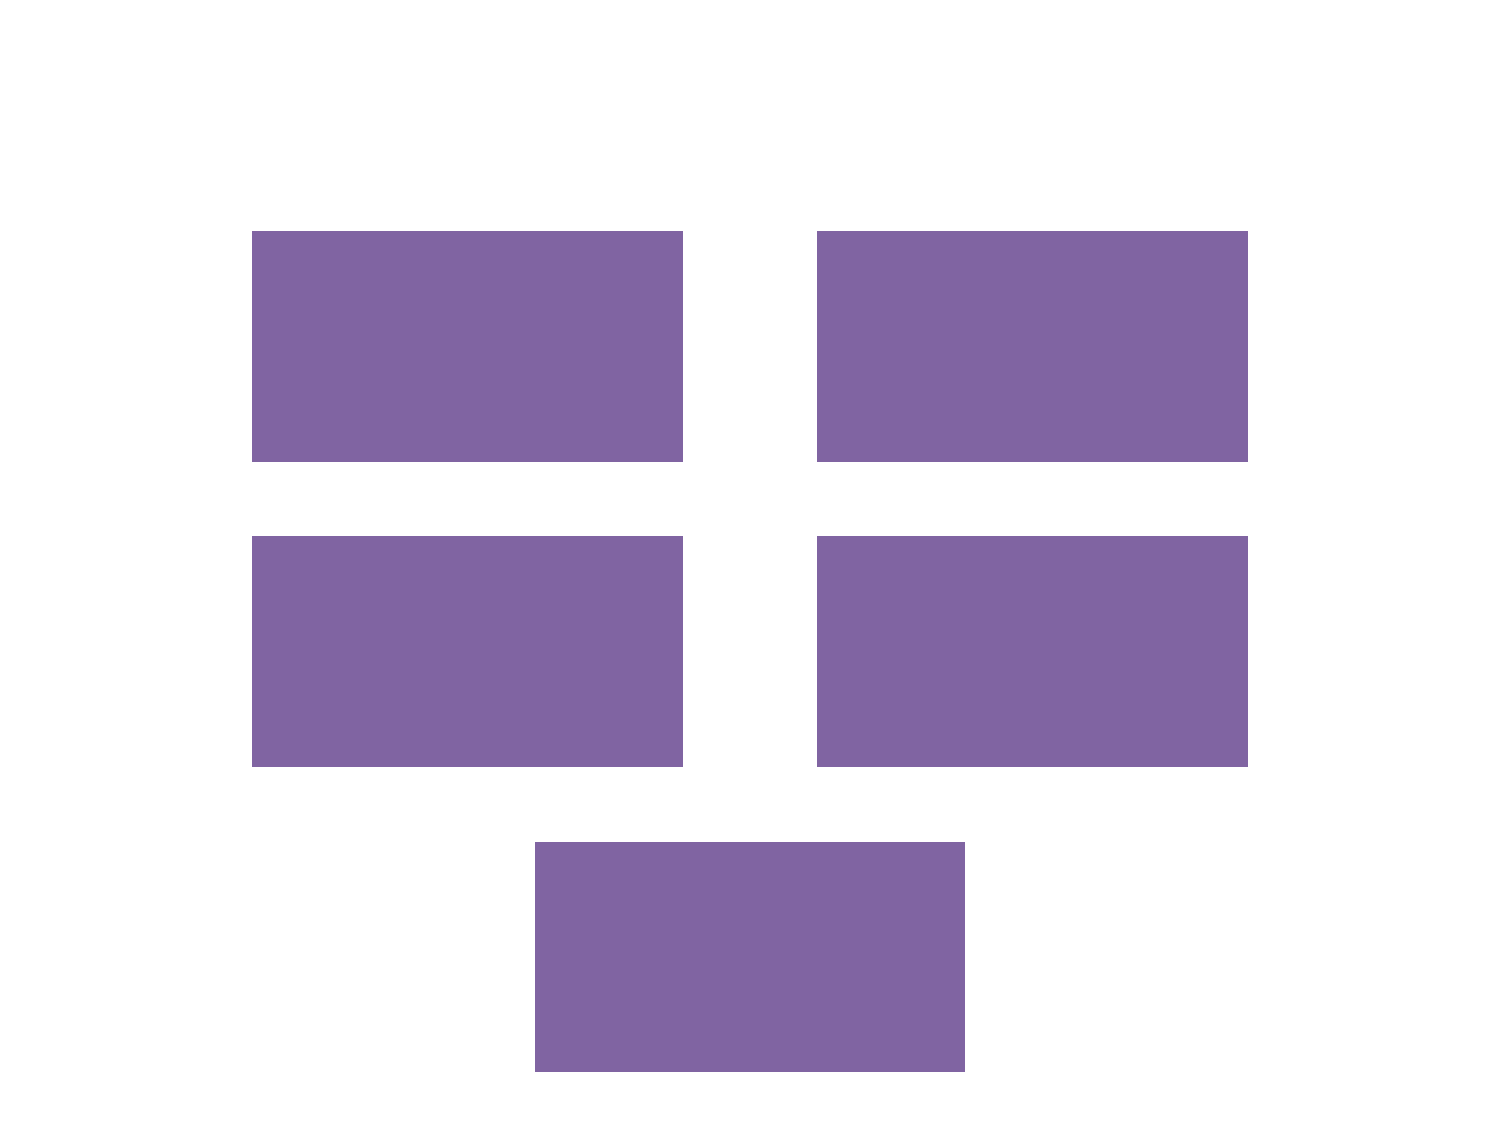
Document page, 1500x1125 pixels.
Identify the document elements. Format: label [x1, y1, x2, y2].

text_box [249, 228, 1251, 897]
